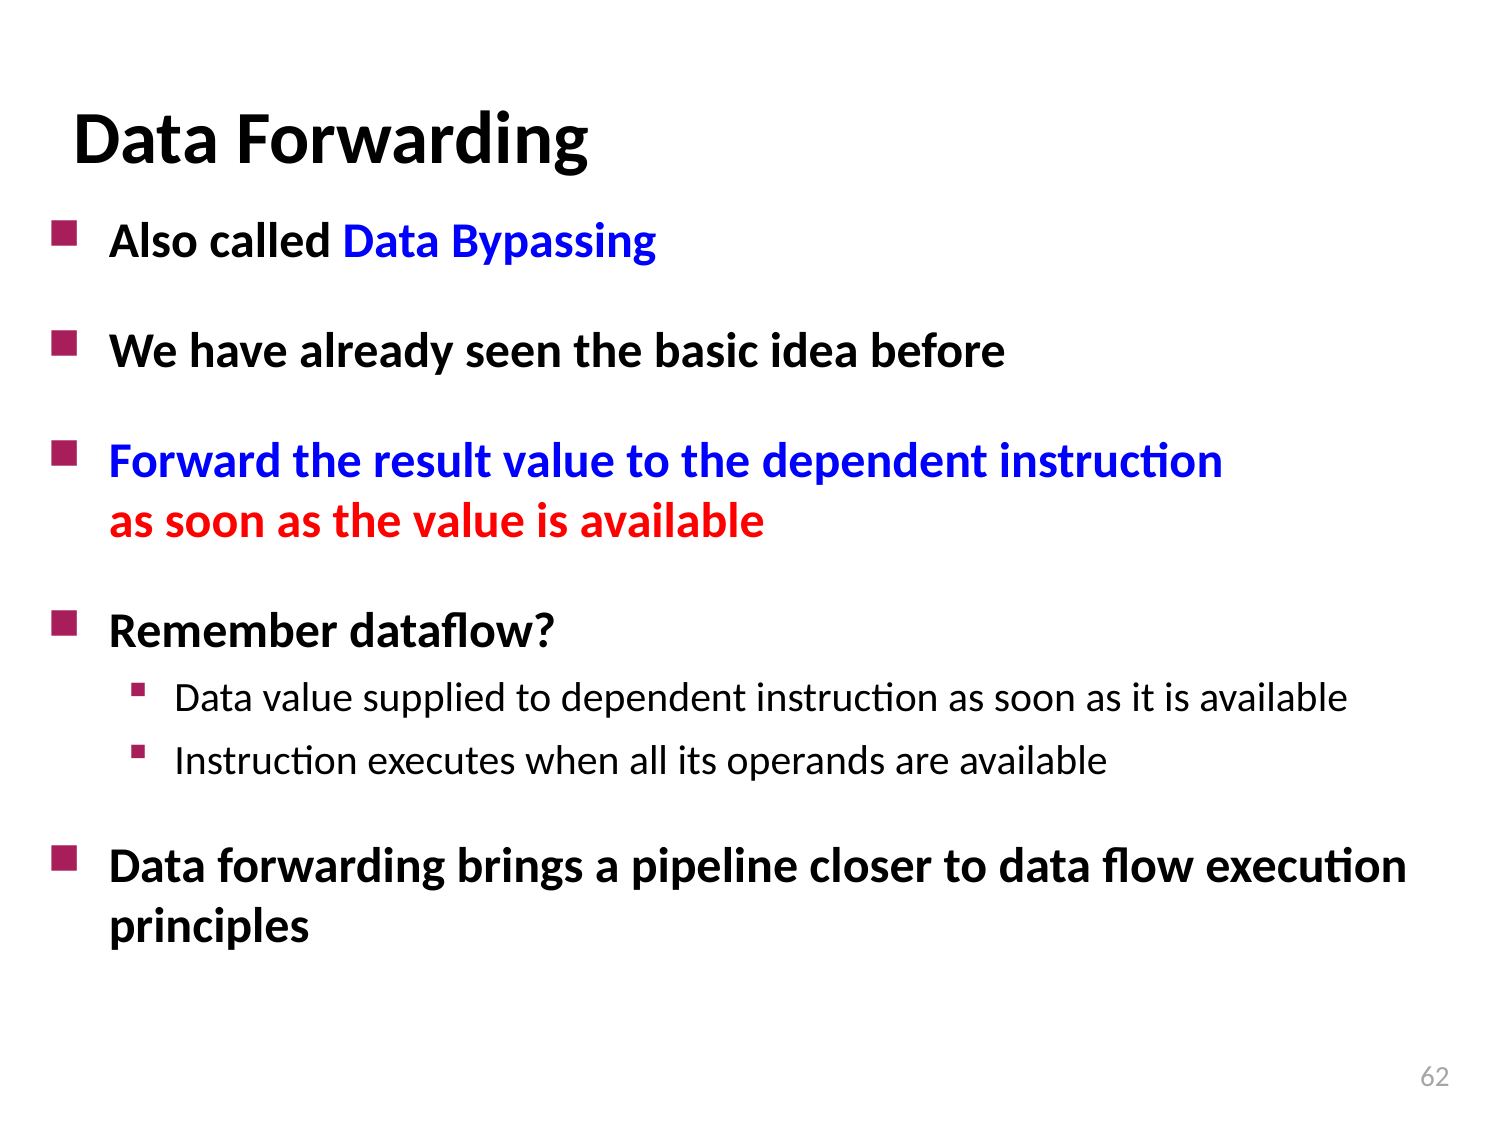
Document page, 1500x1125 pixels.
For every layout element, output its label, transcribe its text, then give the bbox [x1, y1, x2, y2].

list Also called Data Bypassing We have already seen the basic idea before Forward the result value to the dependent instruction as soon as the value is available Remember dataflow? Data value supplied to dependent instruction as soon as it is available Instruction executes when all its operands are available Data forwarding brings a pipeline closer to data flow execution principles [37, 200, 1450, 1053]
title Data Forwarding [58, 71, 1304, 197]
